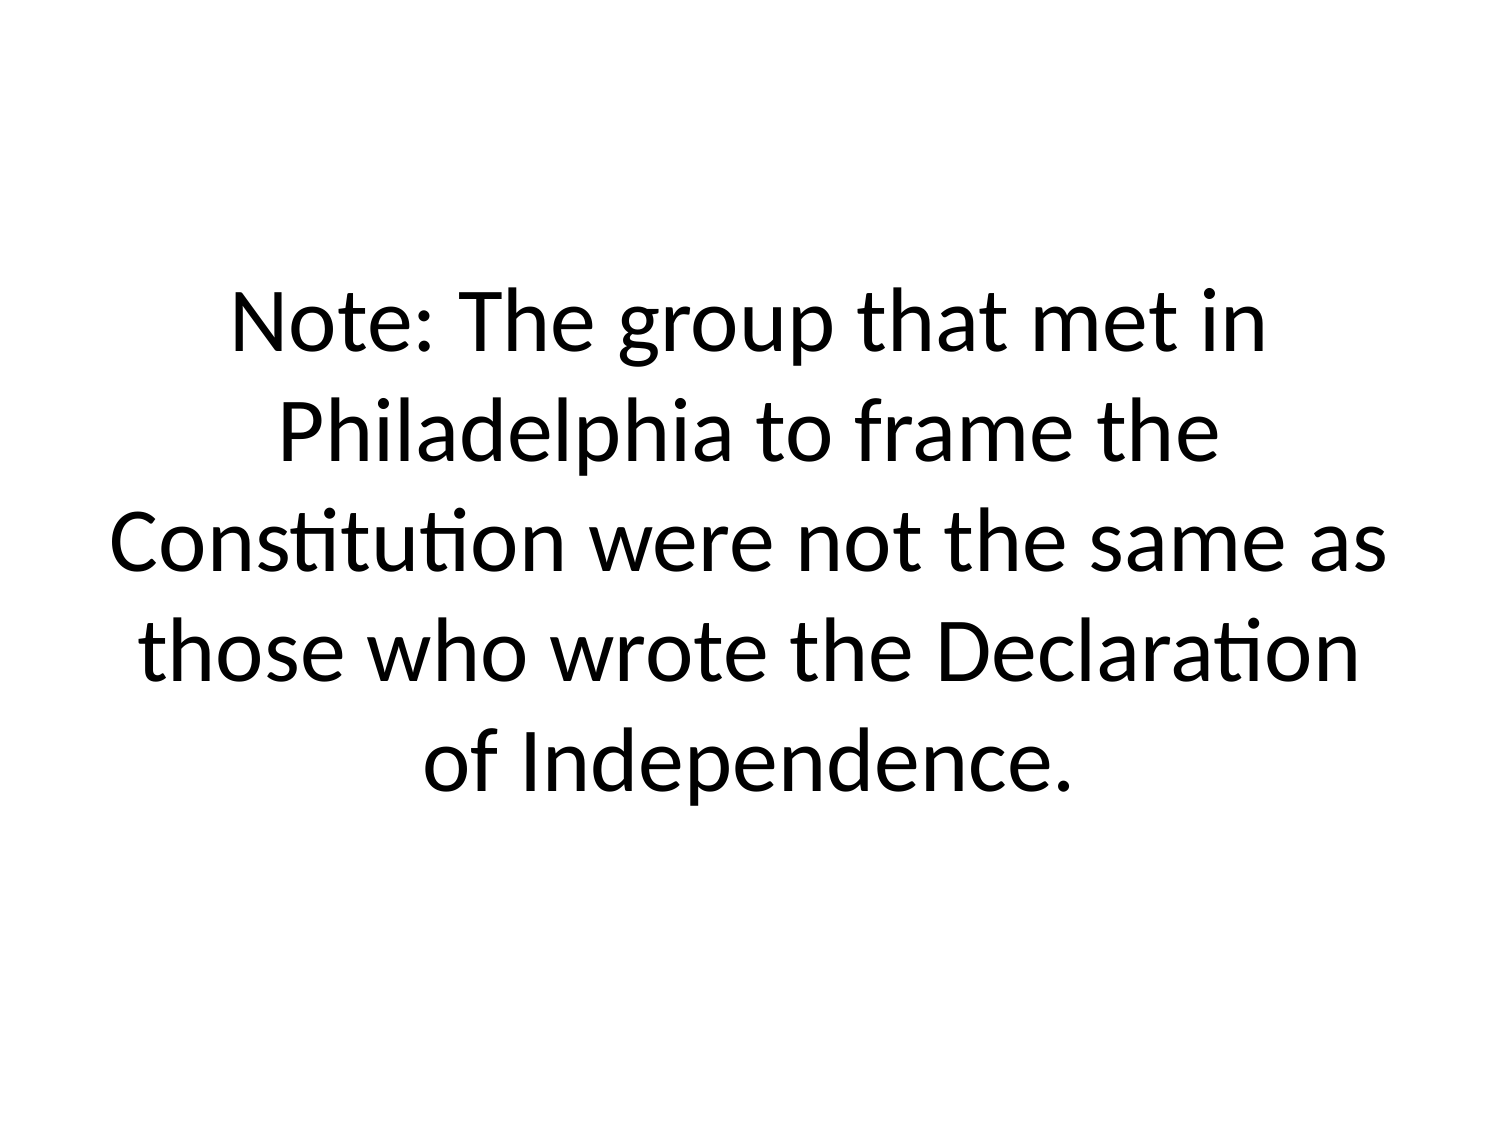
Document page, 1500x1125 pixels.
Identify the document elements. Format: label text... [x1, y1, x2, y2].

title Note: The group that met in Philadelphia to frame the Constitution were not the same as those who wrote the Declaration of Independence. [75, 45, 1425, 1025]
